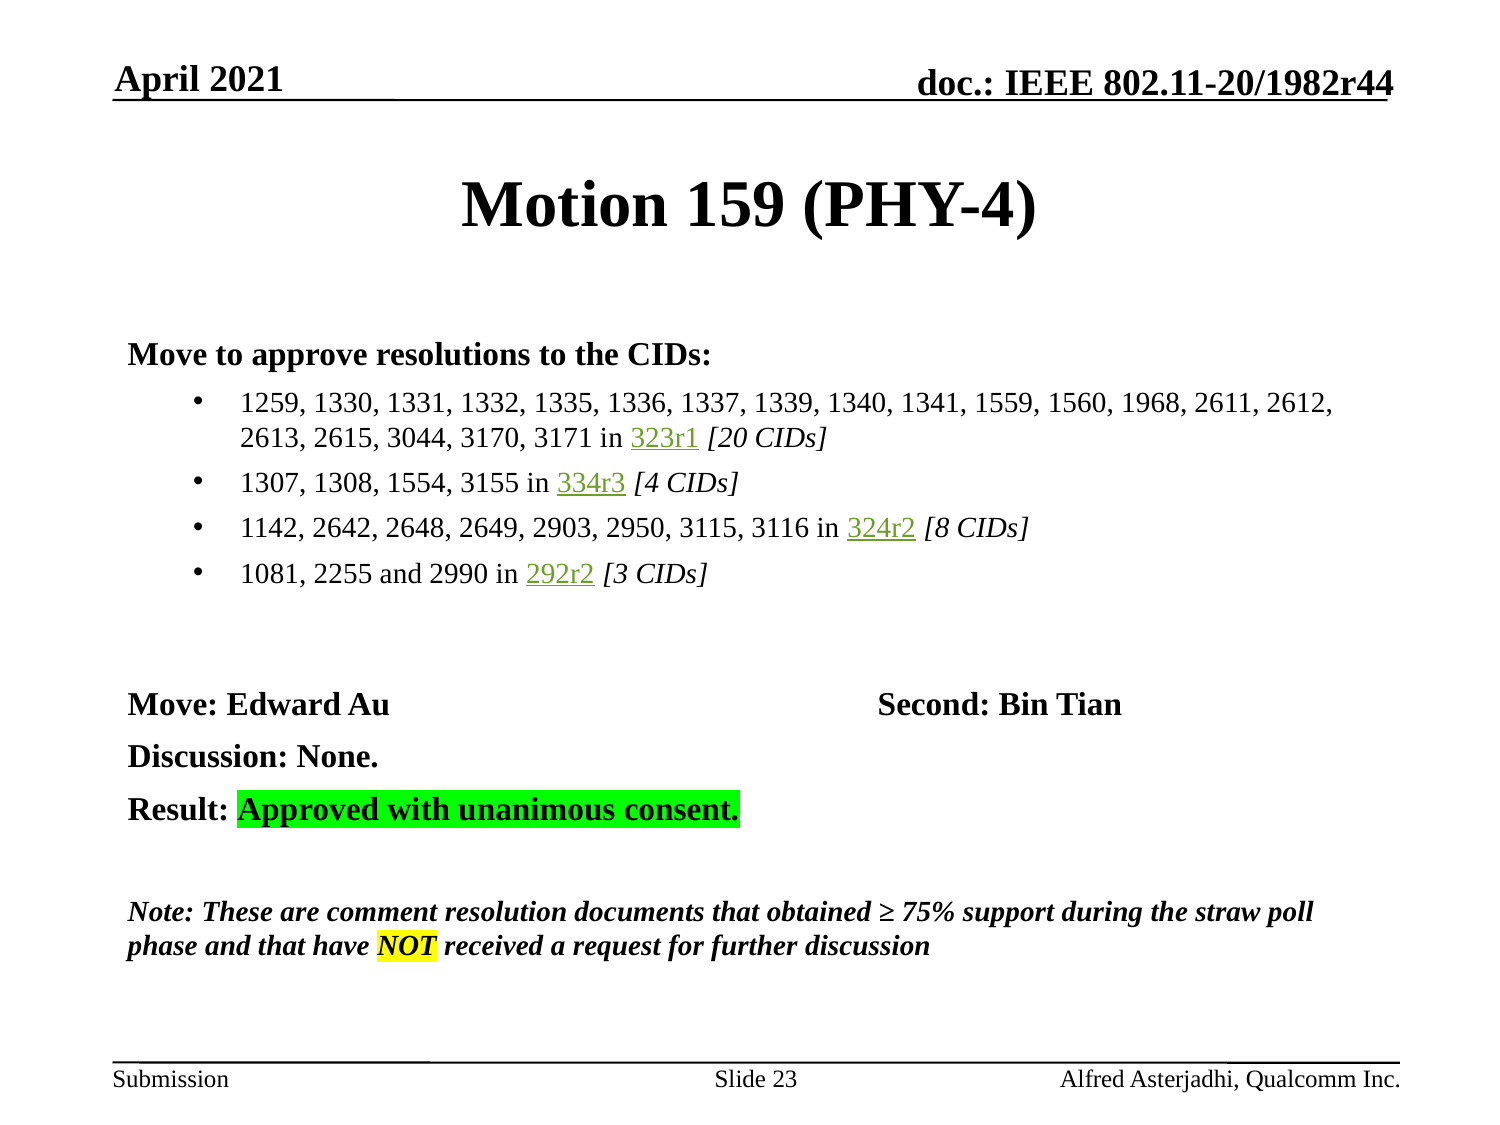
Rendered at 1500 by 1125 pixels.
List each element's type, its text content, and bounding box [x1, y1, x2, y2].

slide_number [114, 54, 423, 100]
list Move to approve resolutions to the CIDs: 1259, 1330, 1331, 1332, 1335, 1336, 1337, 1339, 1340, 1341, 1559, 1560, 1968, 2611, 2612, 2613, 2615, 3044, 3170, 3171 in 323r1 [20 CIDs] 1307, 1308, 1554, 3155 in 334r3 [4 CIDs] 1142, 2642, 2648, 2649, 2903, 2950, 3115, 3116 in 324r2 [8 CIDs] 1081, 2255 and 2990 in 292r2 [3 CIDs] Move: Edward Au Second: Bin Tian Discussion: None. Result: Approved with unanimous consent. Note: These are comment resolution documents that obtained ≥ 75% support during the straw poll phase and that have NOT received a request for further discussion [112, 324, 1388, 1063]
title Motion 159 (PHY-4) [112, 112, 1388, 288]
slide_number Slide 23 [712, 1061, 800, 1123]
footer Alfred Asterjadhi, Qualcomm Inc. [878, 1061, 1402, 1093]
